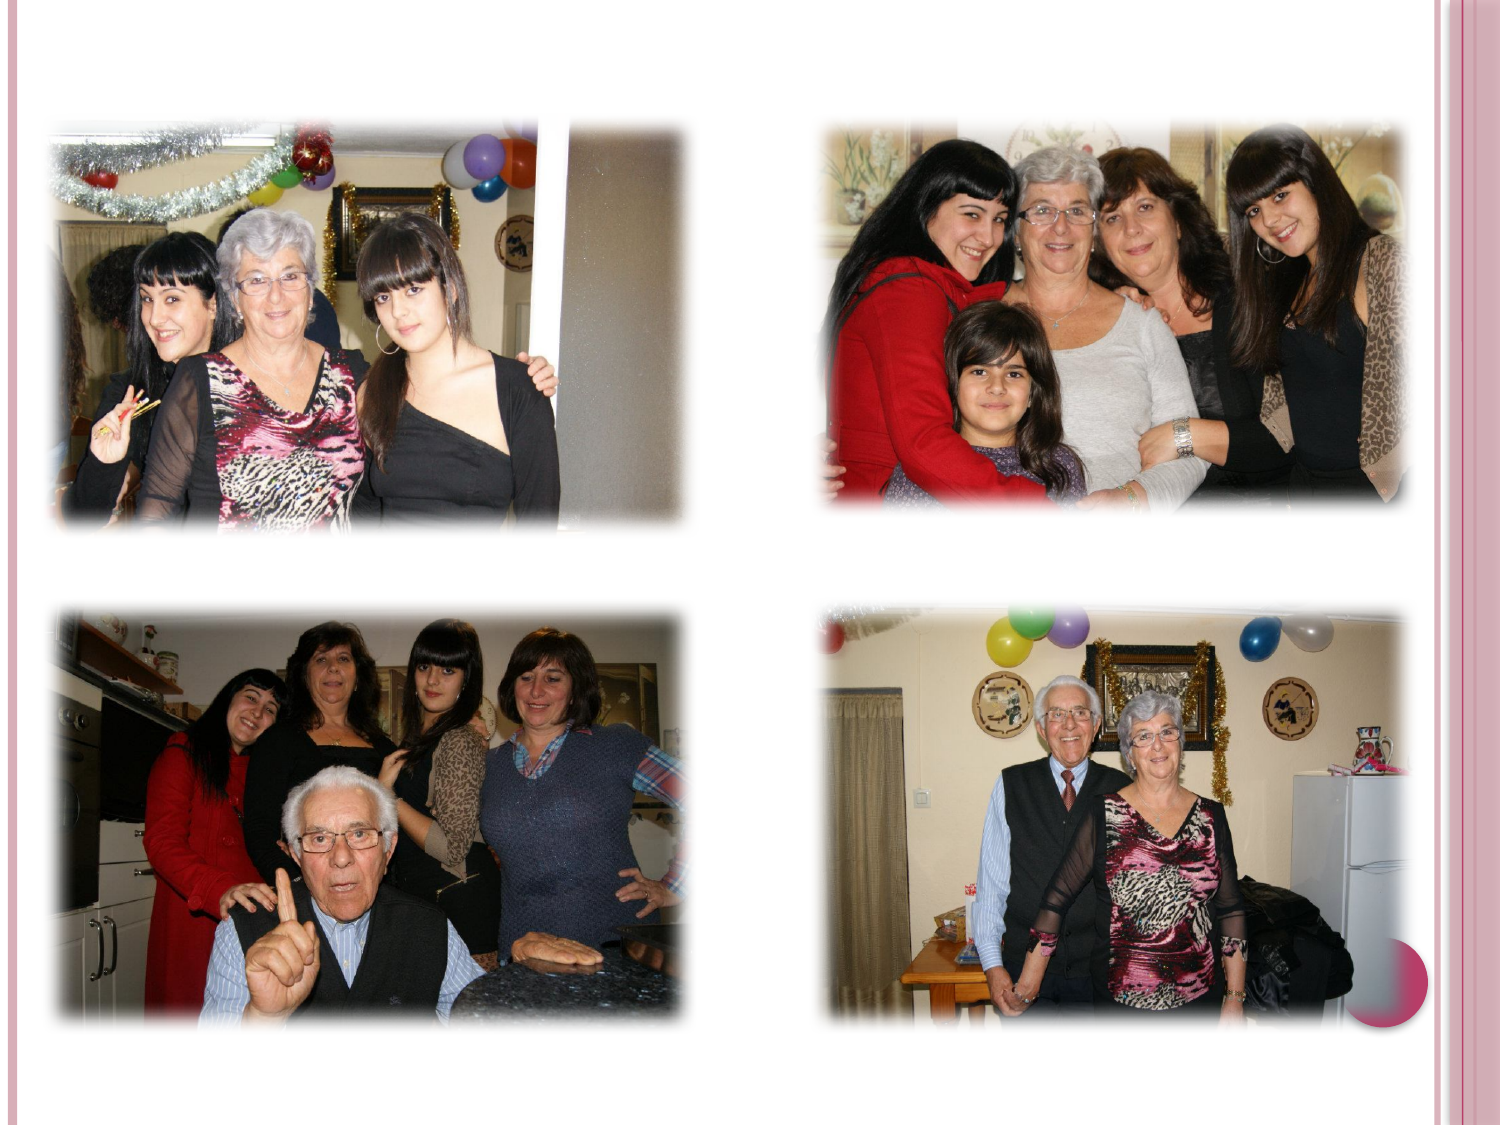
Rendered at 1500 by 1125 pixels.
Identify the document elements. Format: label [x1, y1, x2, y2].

picture [808, 113, 1418, 519]
picture [808, 597, 1418, 1036]
picture [40, 597, 699, 1036]
picture [40, 113, 701, 540]
